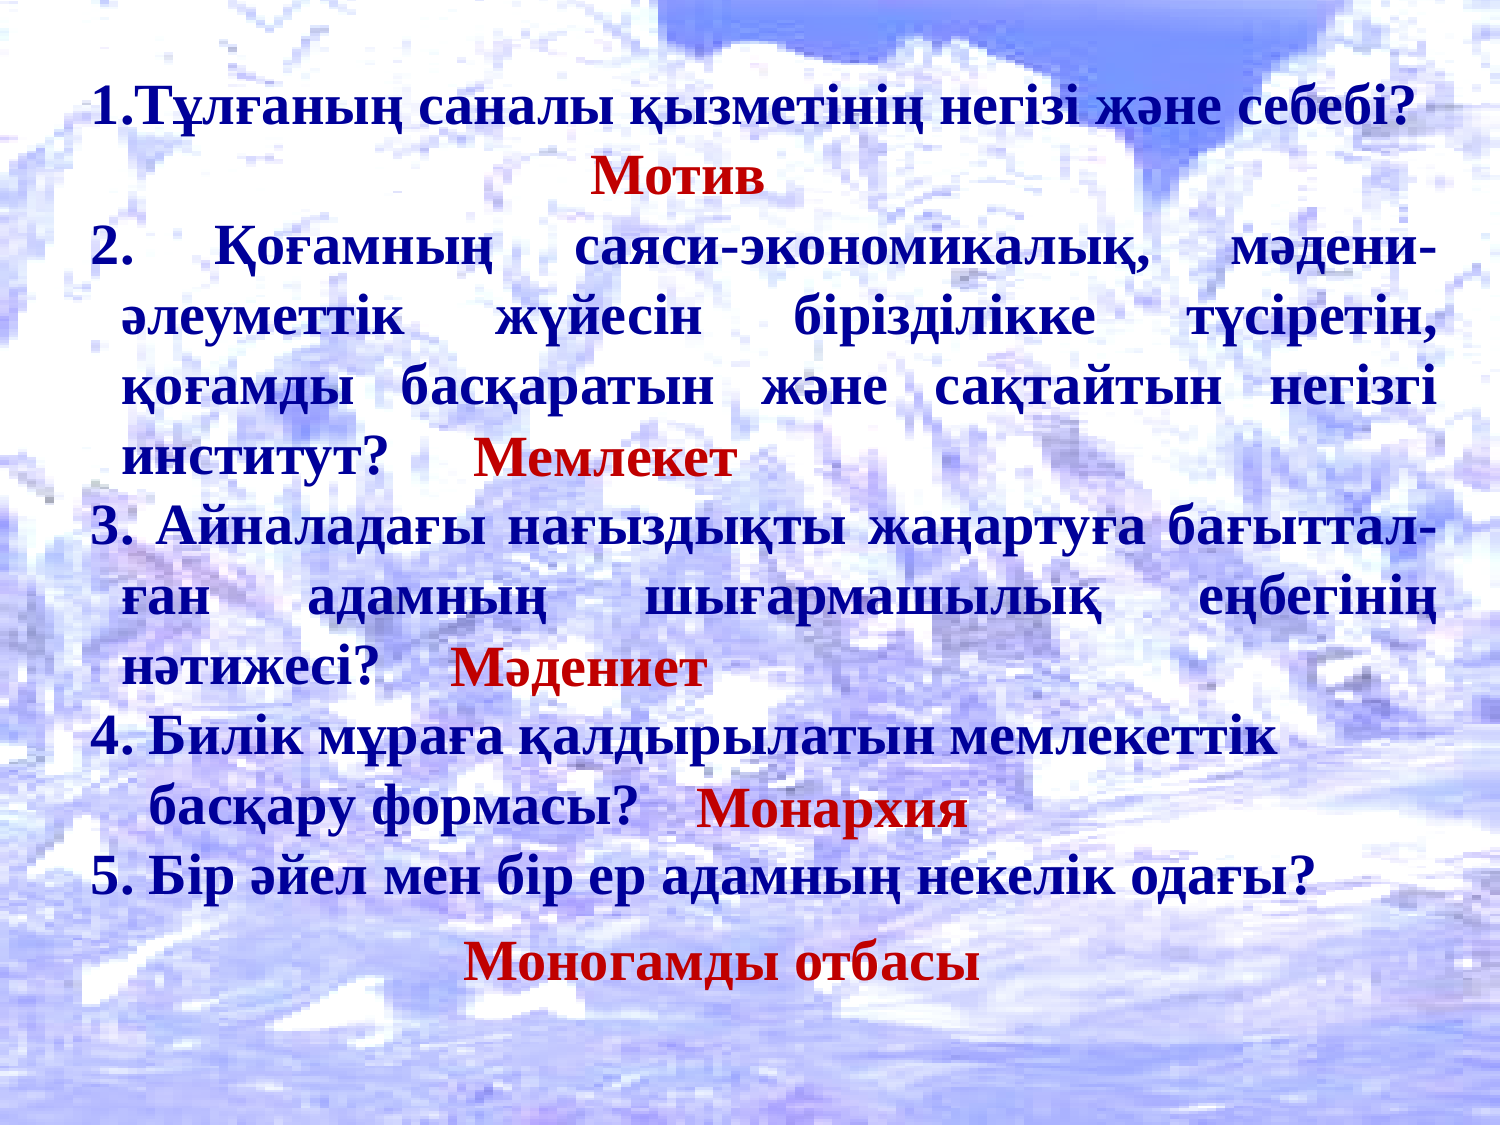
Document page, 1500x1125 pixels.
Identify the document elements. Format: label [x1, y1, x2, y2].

list [0, 0, 1500, 1125]
